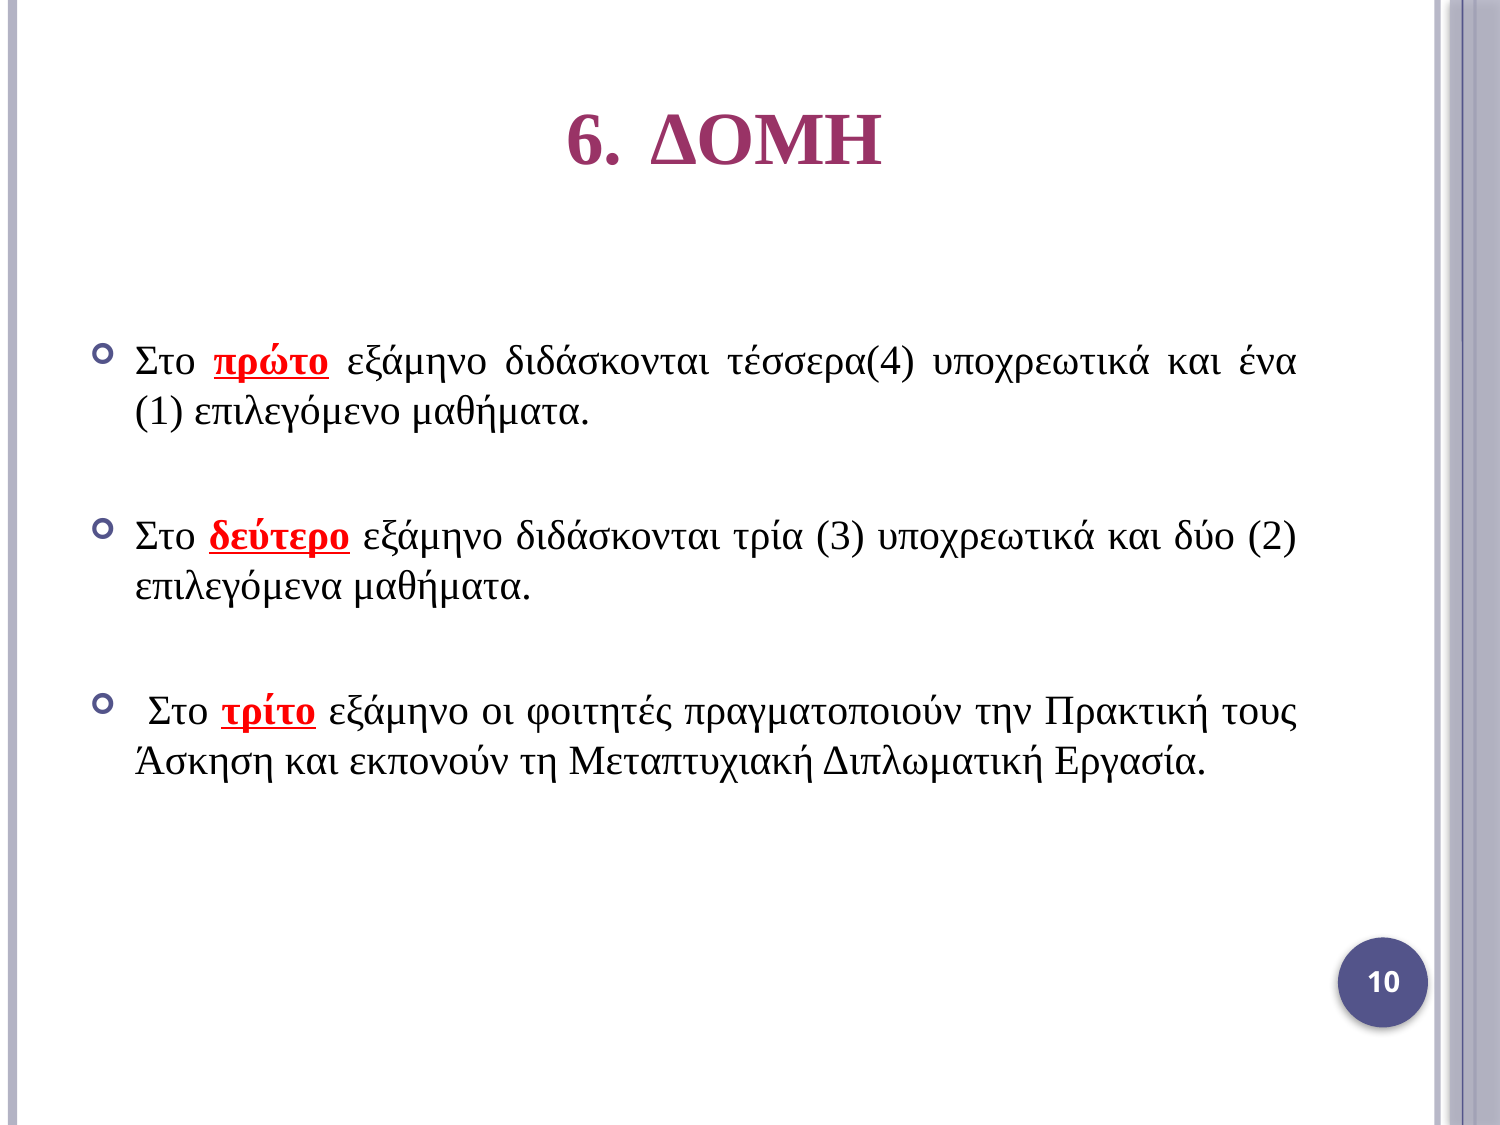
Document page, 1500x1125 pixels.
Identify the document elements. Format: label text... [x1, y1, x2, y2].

slide_number 10 [1333, 940, 1434, 1027]
title ΔΟΜΗ [37, 0, 1413, 188]
list Στο πρώτο εξάμηνο διδάσκονται τέσσερα(4) υποχρεωτικά και ένα (1) επιλεγόμενο μαθήματα. Στο δεύτερο εξάμηνο διδάσκονται τρία (3) υποχρεωτικά και δύο (2) επιλεγόμενα μαθήματα. Στο τρίτο εξάμηνο οι φοιτητές πραγματοποιούν την Πρακτική τους Άσκηση και εκπονούν τη Μεταπτυχιακή Διπλωματική Εργασία. [75, 262, 1313, 1062]
